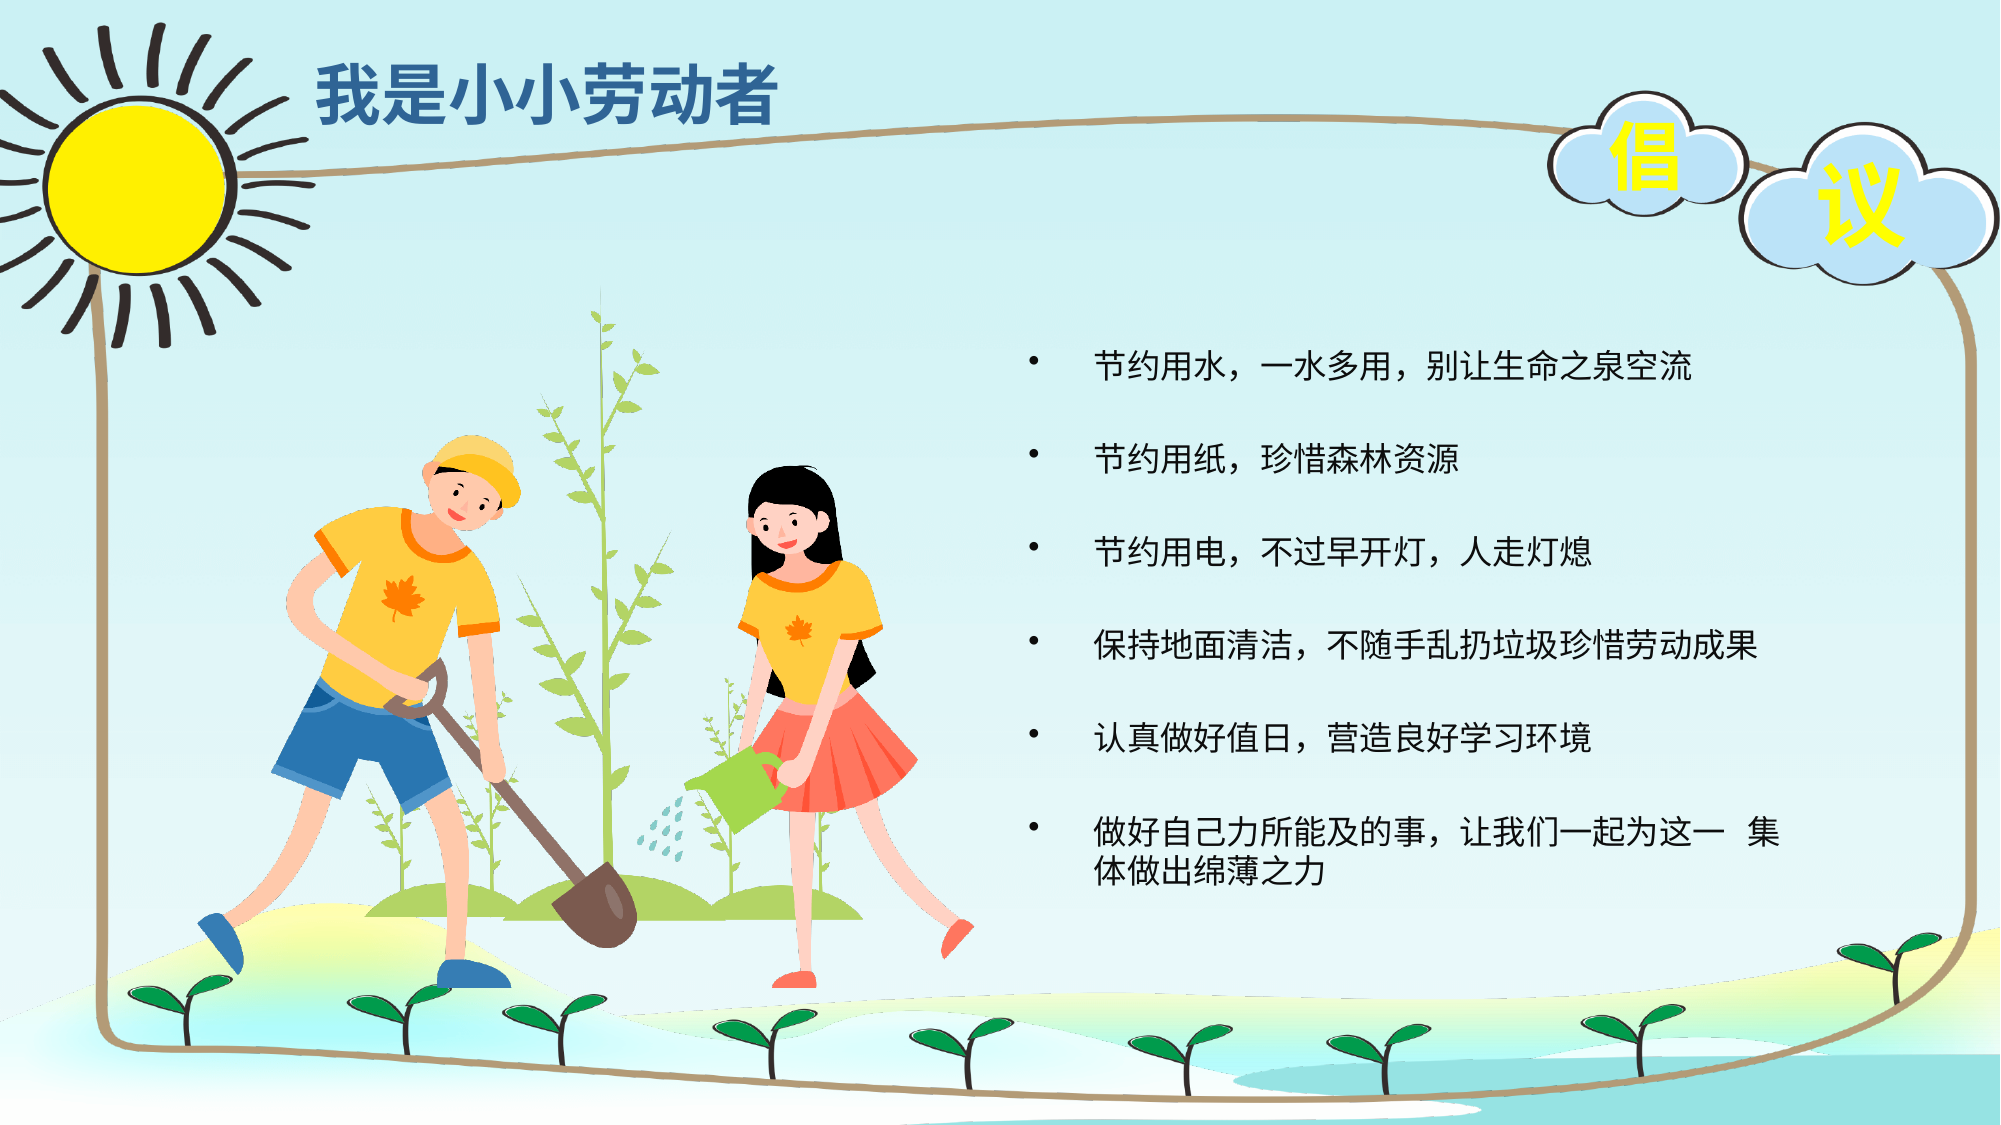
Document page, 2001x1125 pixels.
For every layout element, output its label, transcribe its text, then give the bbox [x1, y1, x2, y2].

picture [0, 0, 2000, 1125]
text_box 我是小小劳动者 [268, 45, 858, 140]
text_box 节约用水，一水多用，别让生命之泉空流 节约用纸，珍惜森林资源 节约用电，不过早开灯，人走灯熄 保持地面清洁，不随手乱扔垃圾珍惜劳动成果 认真做好值日，营造良好学习环境 做好自己力所能及的事，让我们一起为这一 集体做出绵薄之力 [1168, 337, 1801, 947]
text_box 倡 [1578, 102, 1713, 207]
text_box 议 [1801, 140, 1919, 266]
